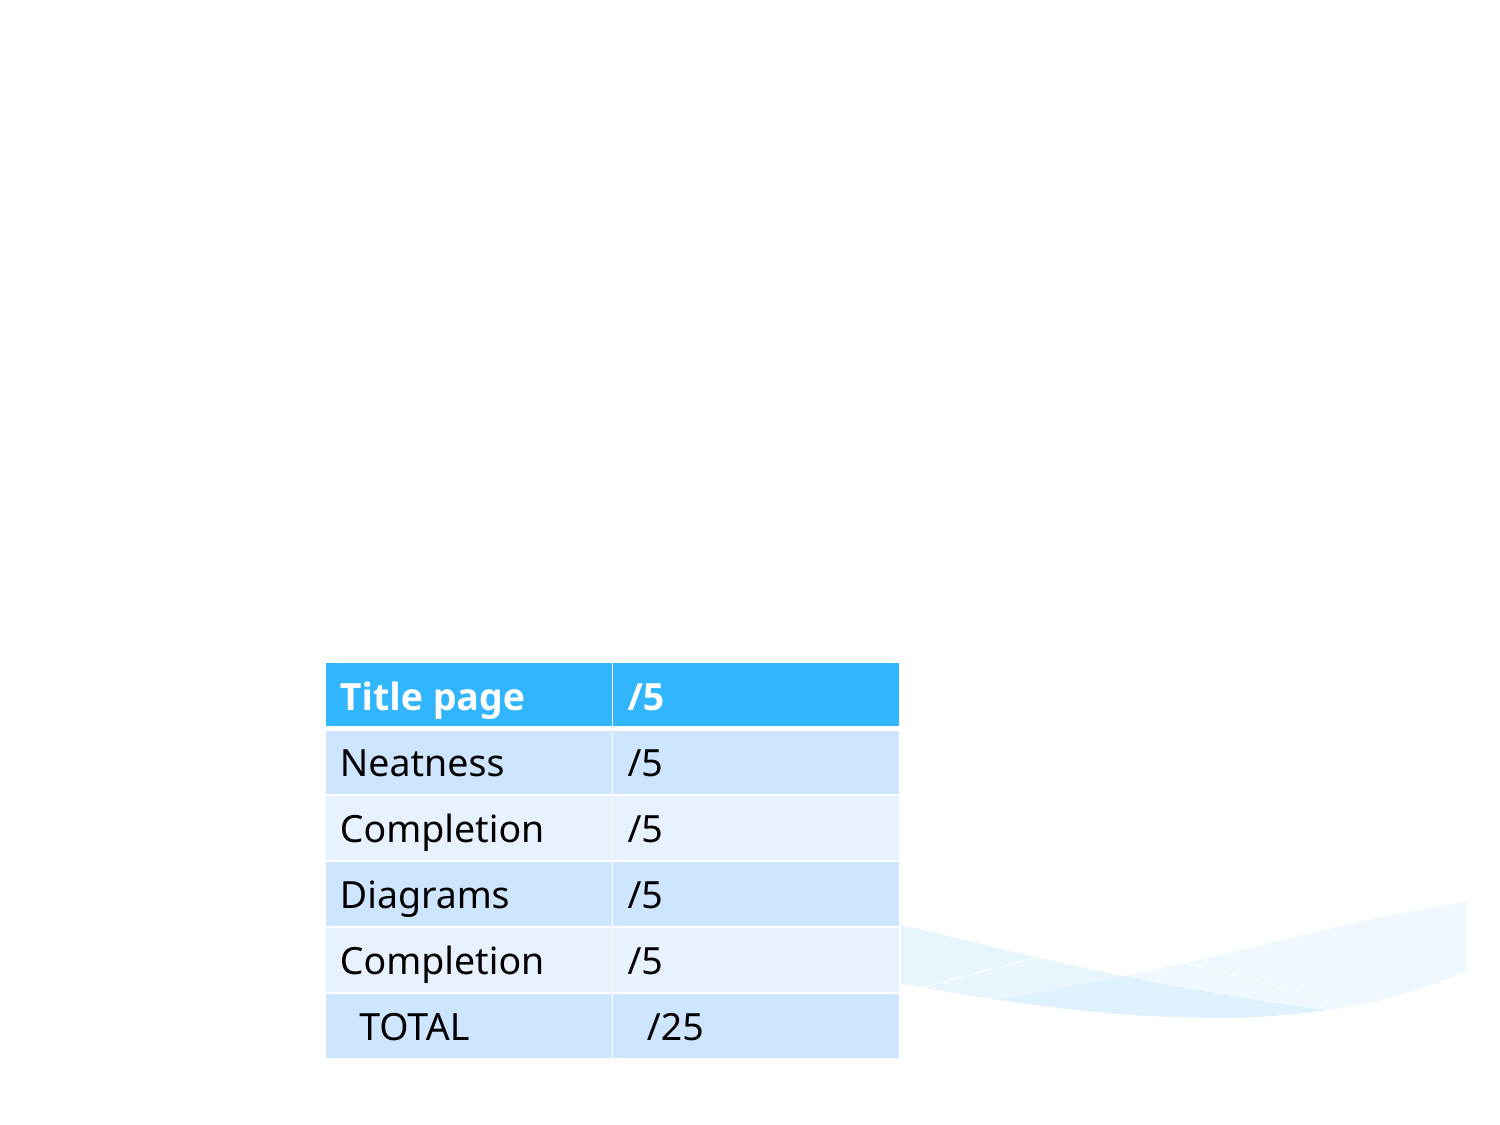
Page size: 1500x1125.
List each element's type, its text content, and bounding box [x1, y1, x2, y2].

table_cell Neatness [326, 731, 612, 794]
table_cell /5 [613, 928, 899, 992]
table_cell /5 [613, 796, 899, 860]
table_cell TOTAL [326, 994, 612, 1058]
table_cell /5 [613, 862, 899, 926]
table_cell /5 [613, 731, 899, 794]
table_header Title page [326, 663, 612, 726]
table_header /5 [613, 663, 899, 726]
table_cell Completion [326, 796, 612, 860]
table_cell Completion [326, 928, 612, 992]
table_cell Diagrams [326, 862, 612, 926]
table_cell /25 [613, 994, 899, 1058]
